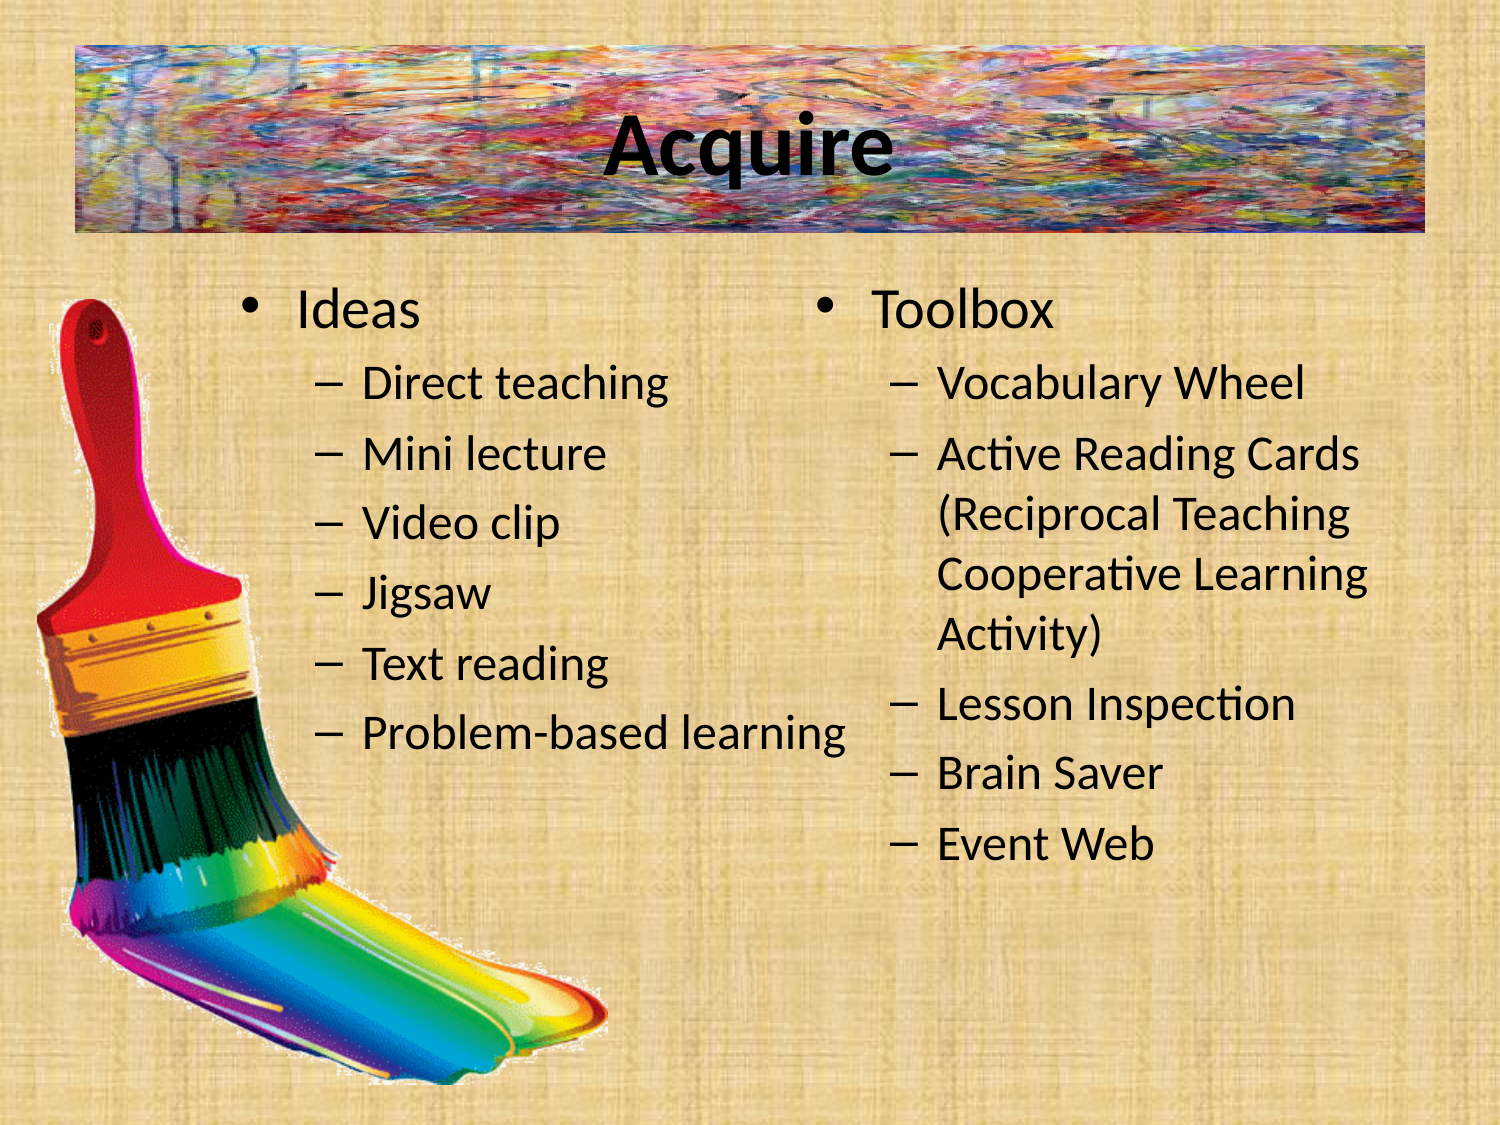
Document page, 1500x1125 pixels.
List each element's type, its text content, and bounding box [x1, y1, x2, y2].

list Toolbox Vocabulary Wheel Active Reading Cards (Reciprocal Teaching Cooperative Learning Activity) Lesson Inspection Brain Saver Event Web [800, 262, 1425, 1005]
list Ideas Direct teaching Mini lecture Video clip Jigsaw Text reading Problem-based learning [225, 262, 800, 1005]
picture [0, 0, 1500, 1125]
title Acquire [75, 45, 1425, 233]
